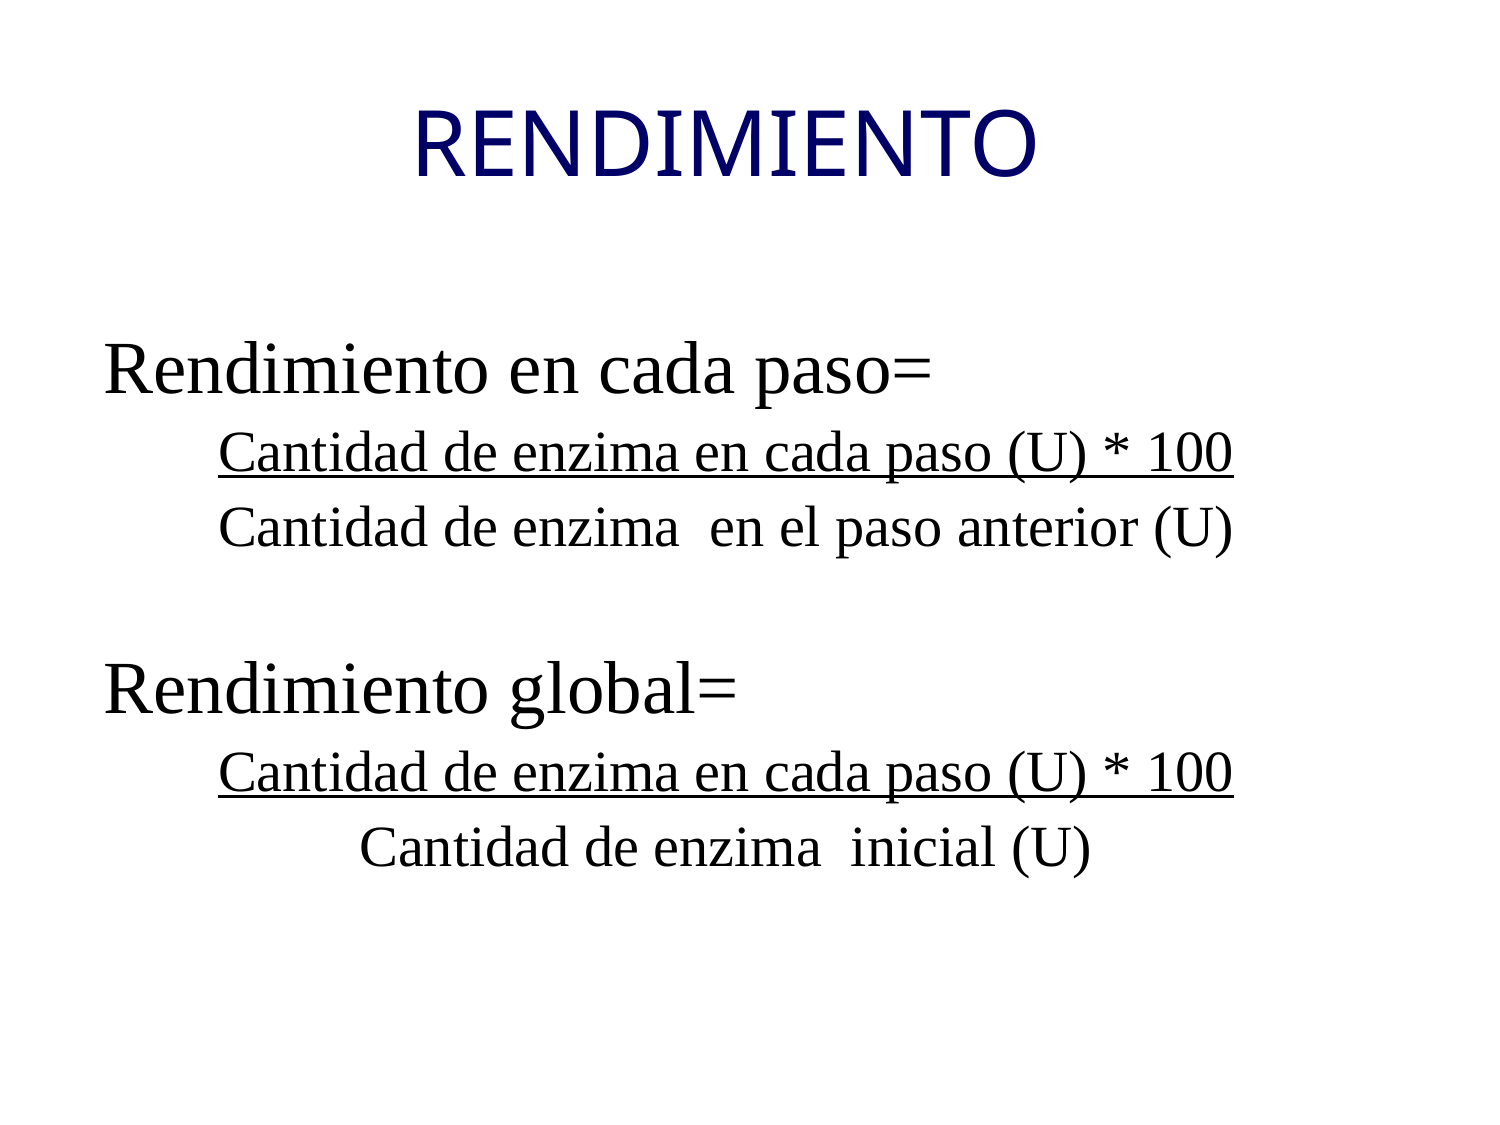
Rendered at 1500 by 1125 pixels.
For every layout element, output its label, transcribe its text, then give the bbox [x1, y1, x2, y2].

list RENDIMIENTO Rendimiento en cada paso= Cantidad de enzima en cada paso (U) * 100 Cantidad de enzima en el paso anterior (U) Rendimiento global= Cantidad de enzima en cada paso (U) * 100 Cantidad de enzima inicial (U) [88, 89, 1364, 1071]
